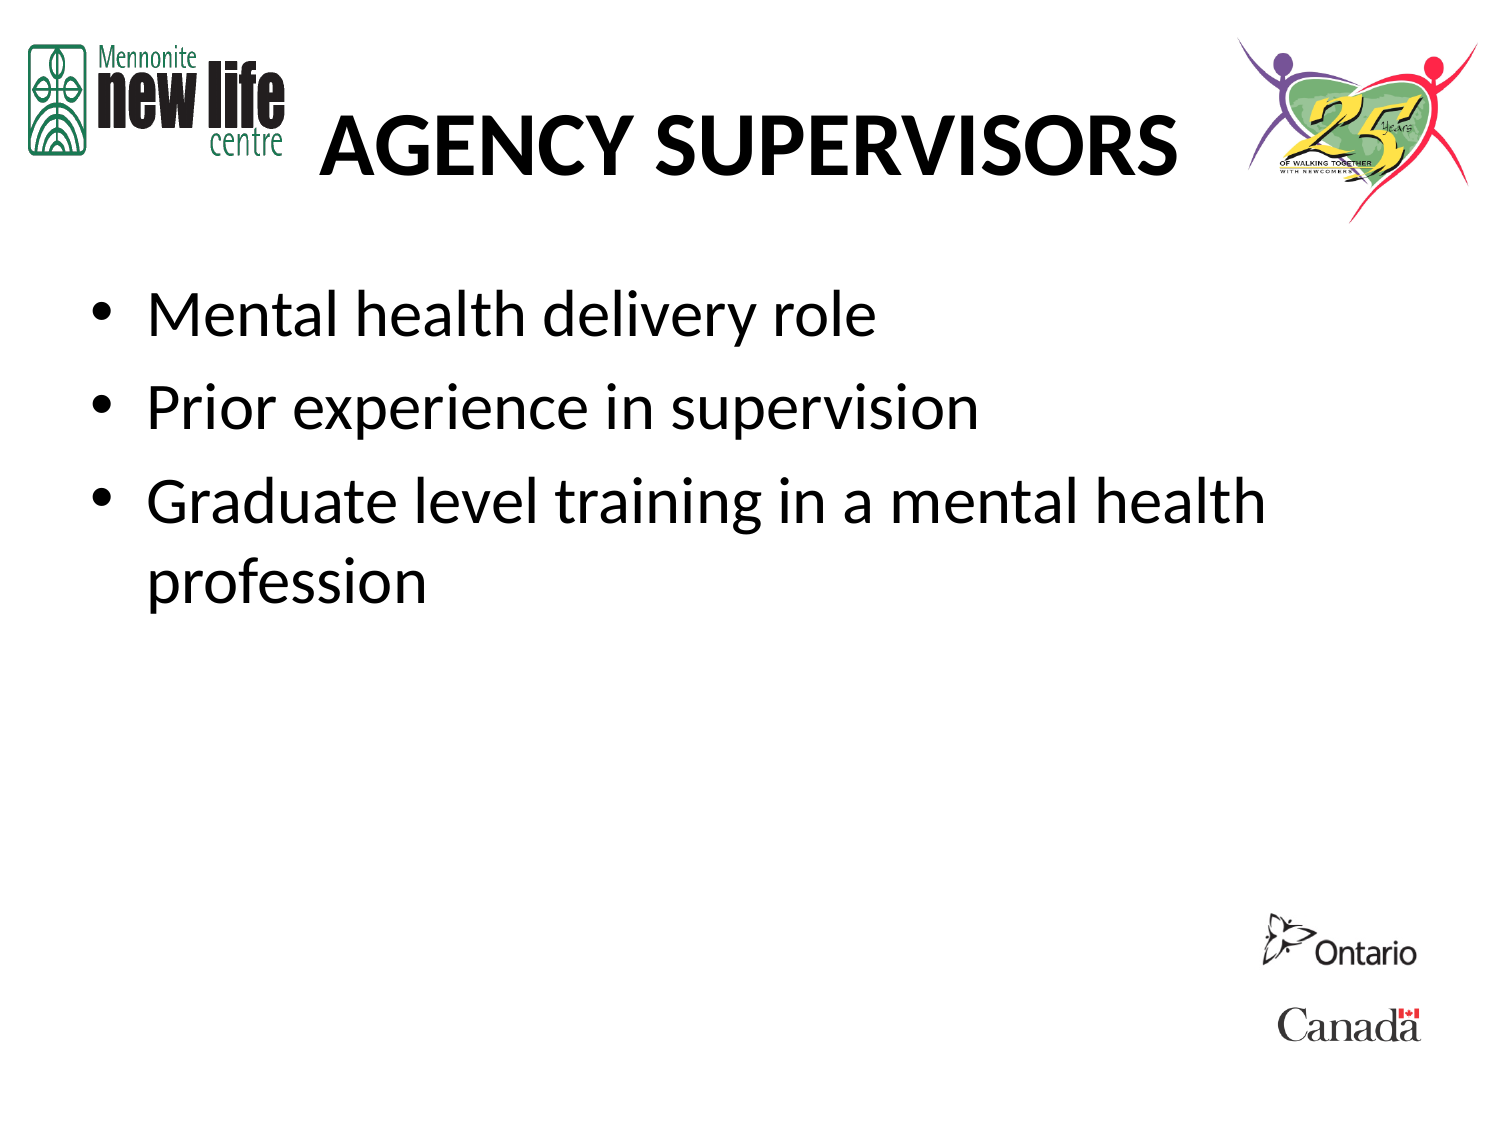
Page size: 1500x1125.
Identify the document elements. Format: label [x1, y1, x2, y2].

text_box [24, 37, 1478, 1088]
